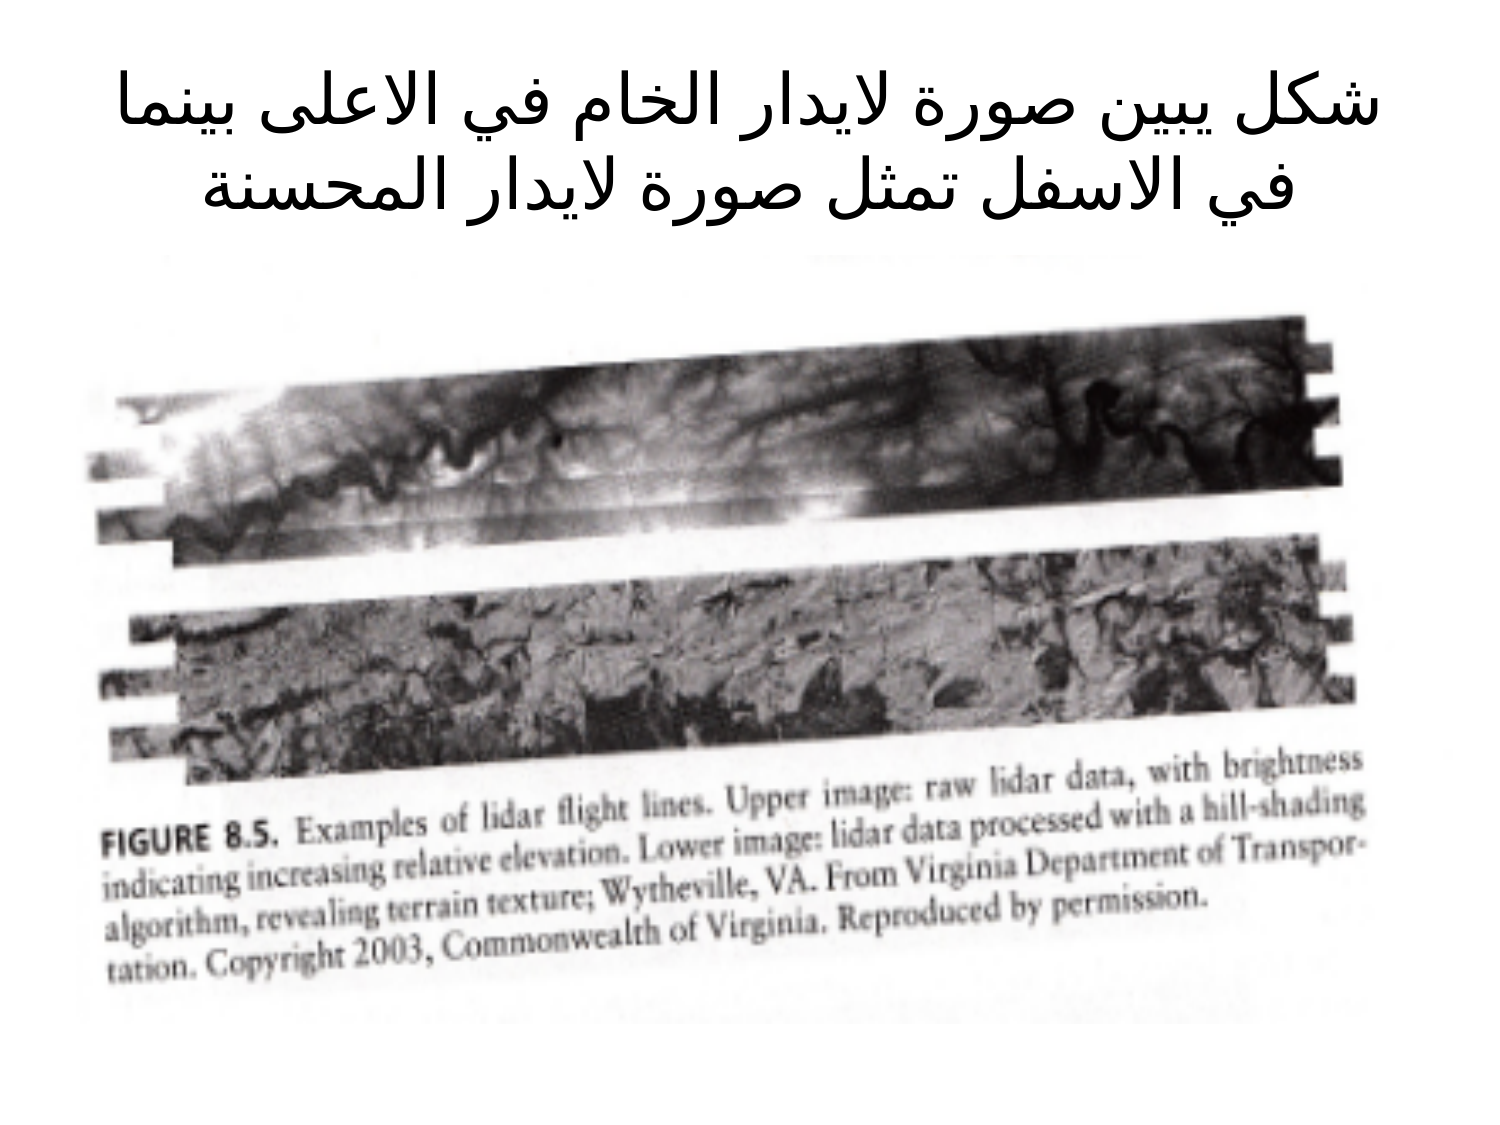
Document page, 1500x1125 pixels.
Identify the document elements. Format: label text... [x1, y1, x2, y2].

picture [76, 255, 1459, 1024]
title شكل يبين صورة لايدار الخام في الاعلى بينما في الاسفل تمثل صورة لايدار المحسنة [75, 45, 1425, 233]
